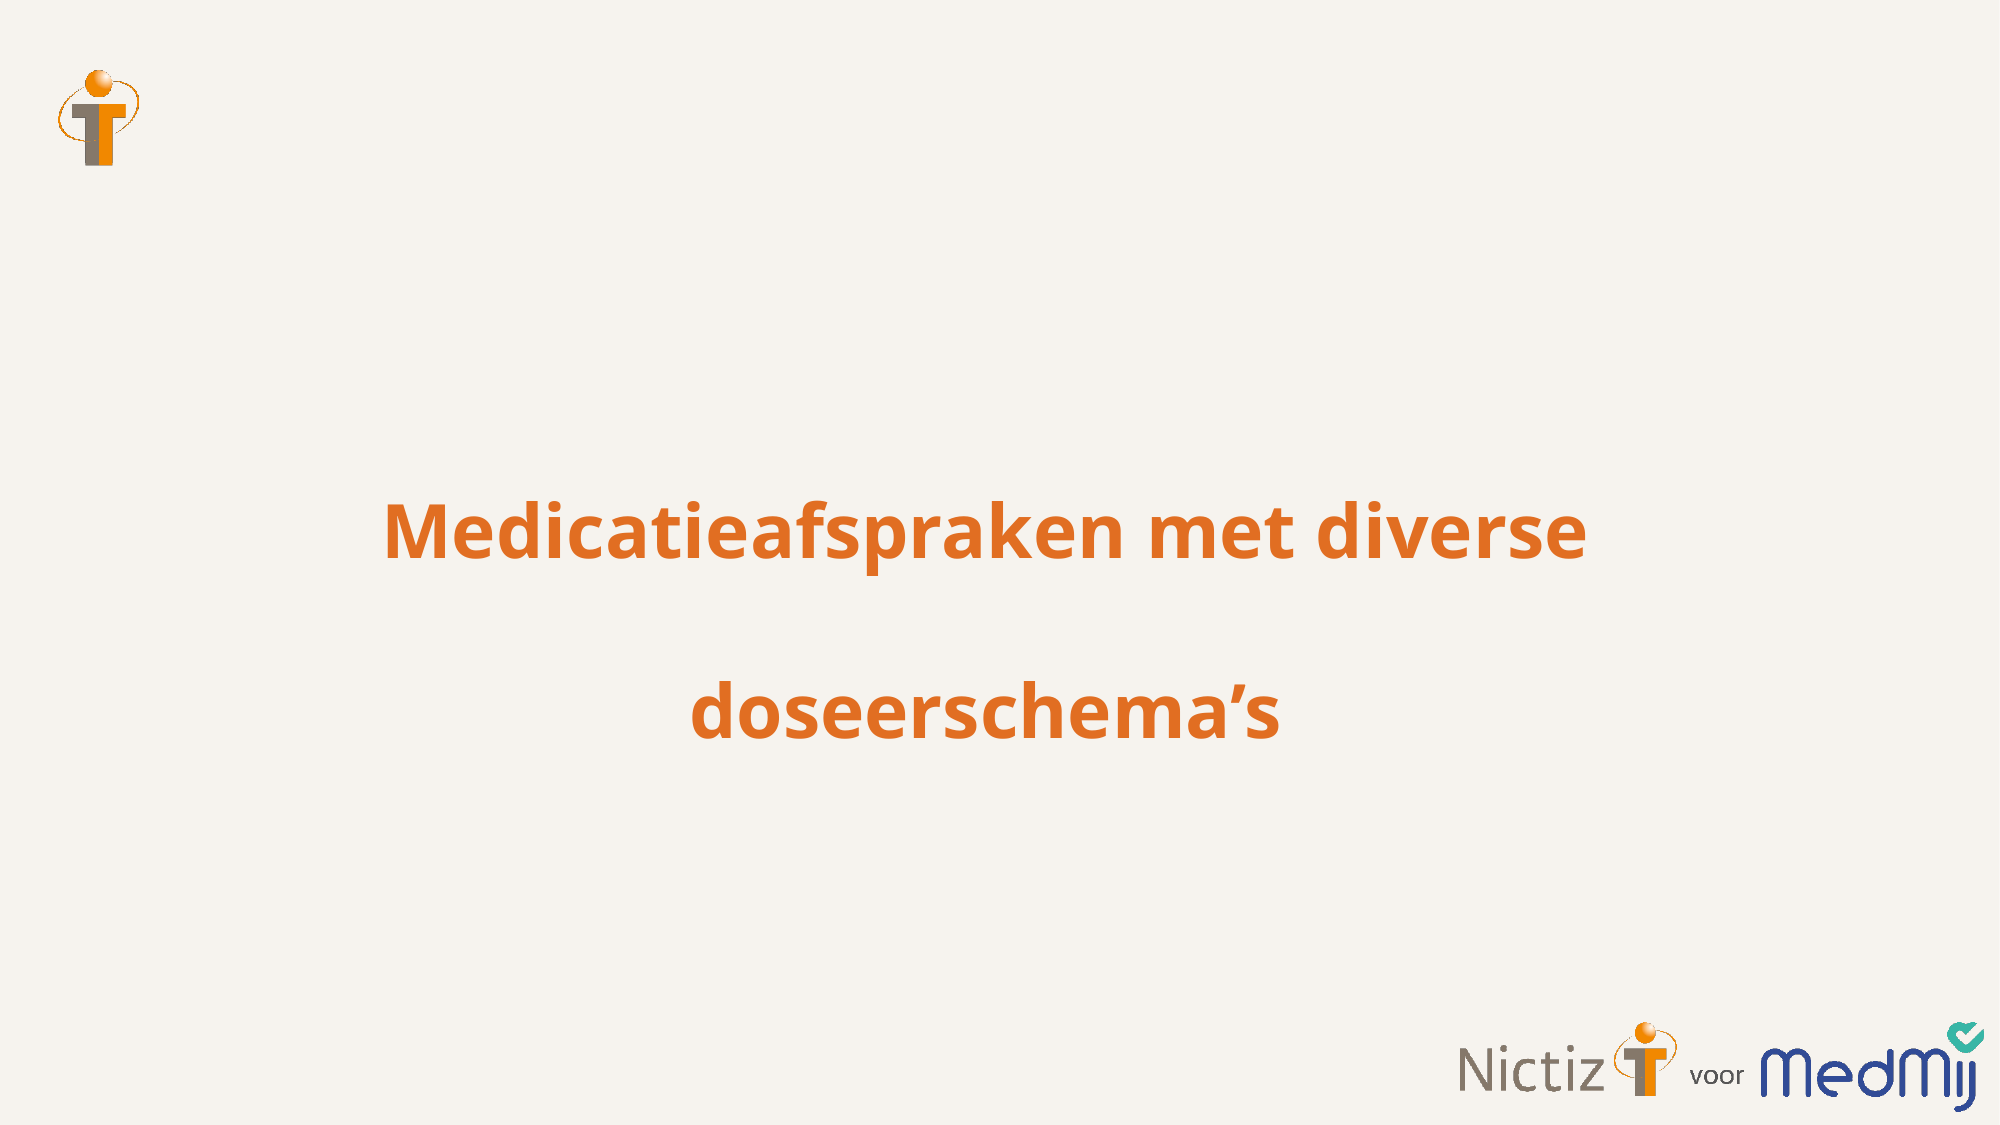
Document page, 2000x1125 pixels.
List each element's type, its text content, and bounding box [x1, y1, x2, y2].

title Medicatieafspraken met diverse doseerschema’s [127, 386, 1844, 848]
picture [50, 66, 151, 187]
picture [1457, 1019, 1988, 1113]
